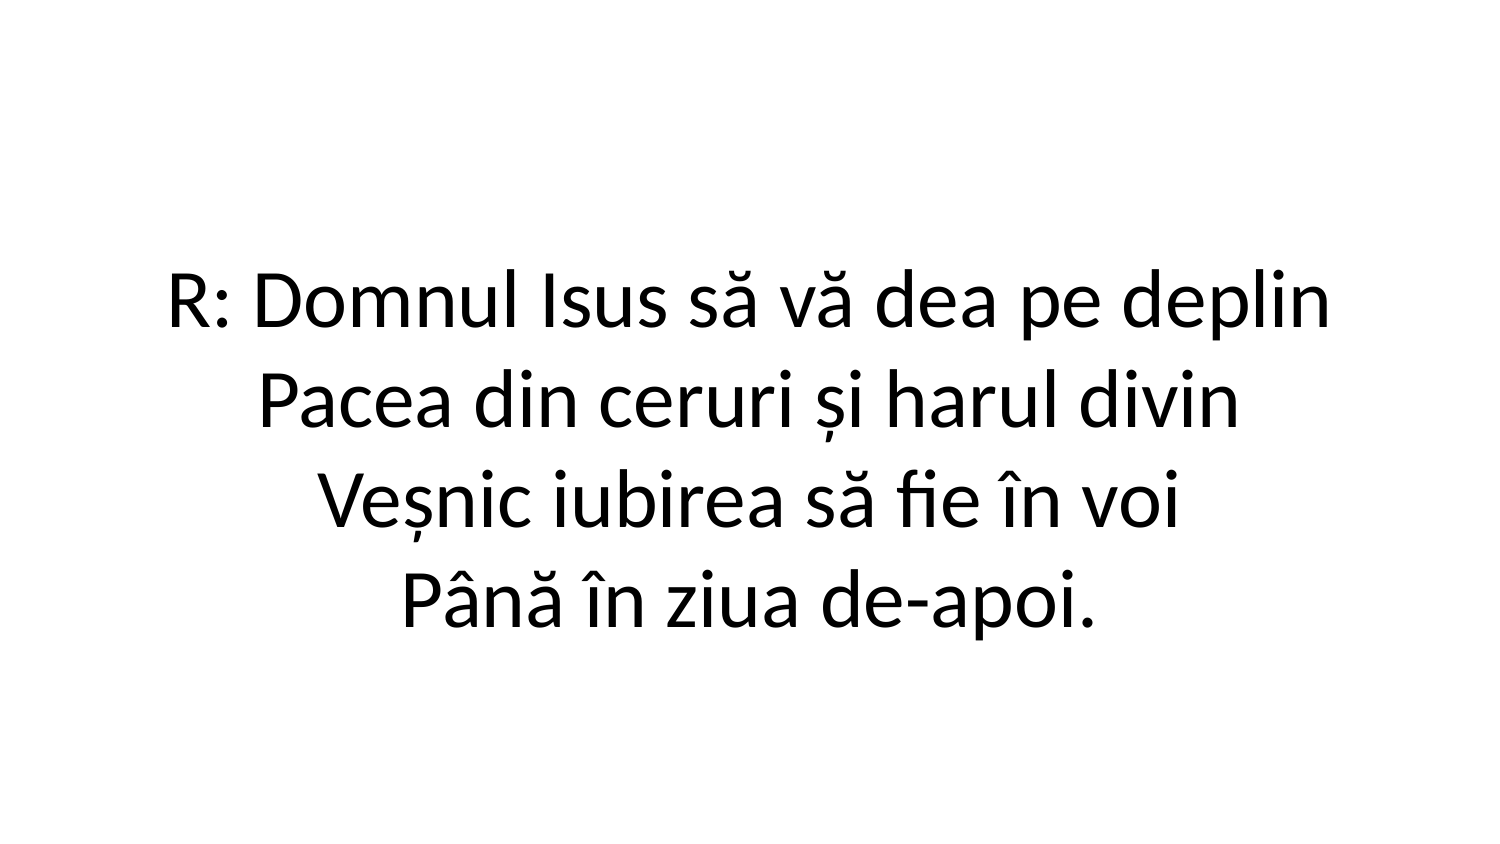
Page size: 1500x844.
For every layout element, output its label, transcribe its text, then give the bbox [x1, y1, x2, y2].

text_box R: Domnul Isus să vă dea pe deplin Pacea din ceruri și harul divin Veșnic iubirea să fie în voi Până în ziua de-apoi. [151, 192, 1349, 652]
